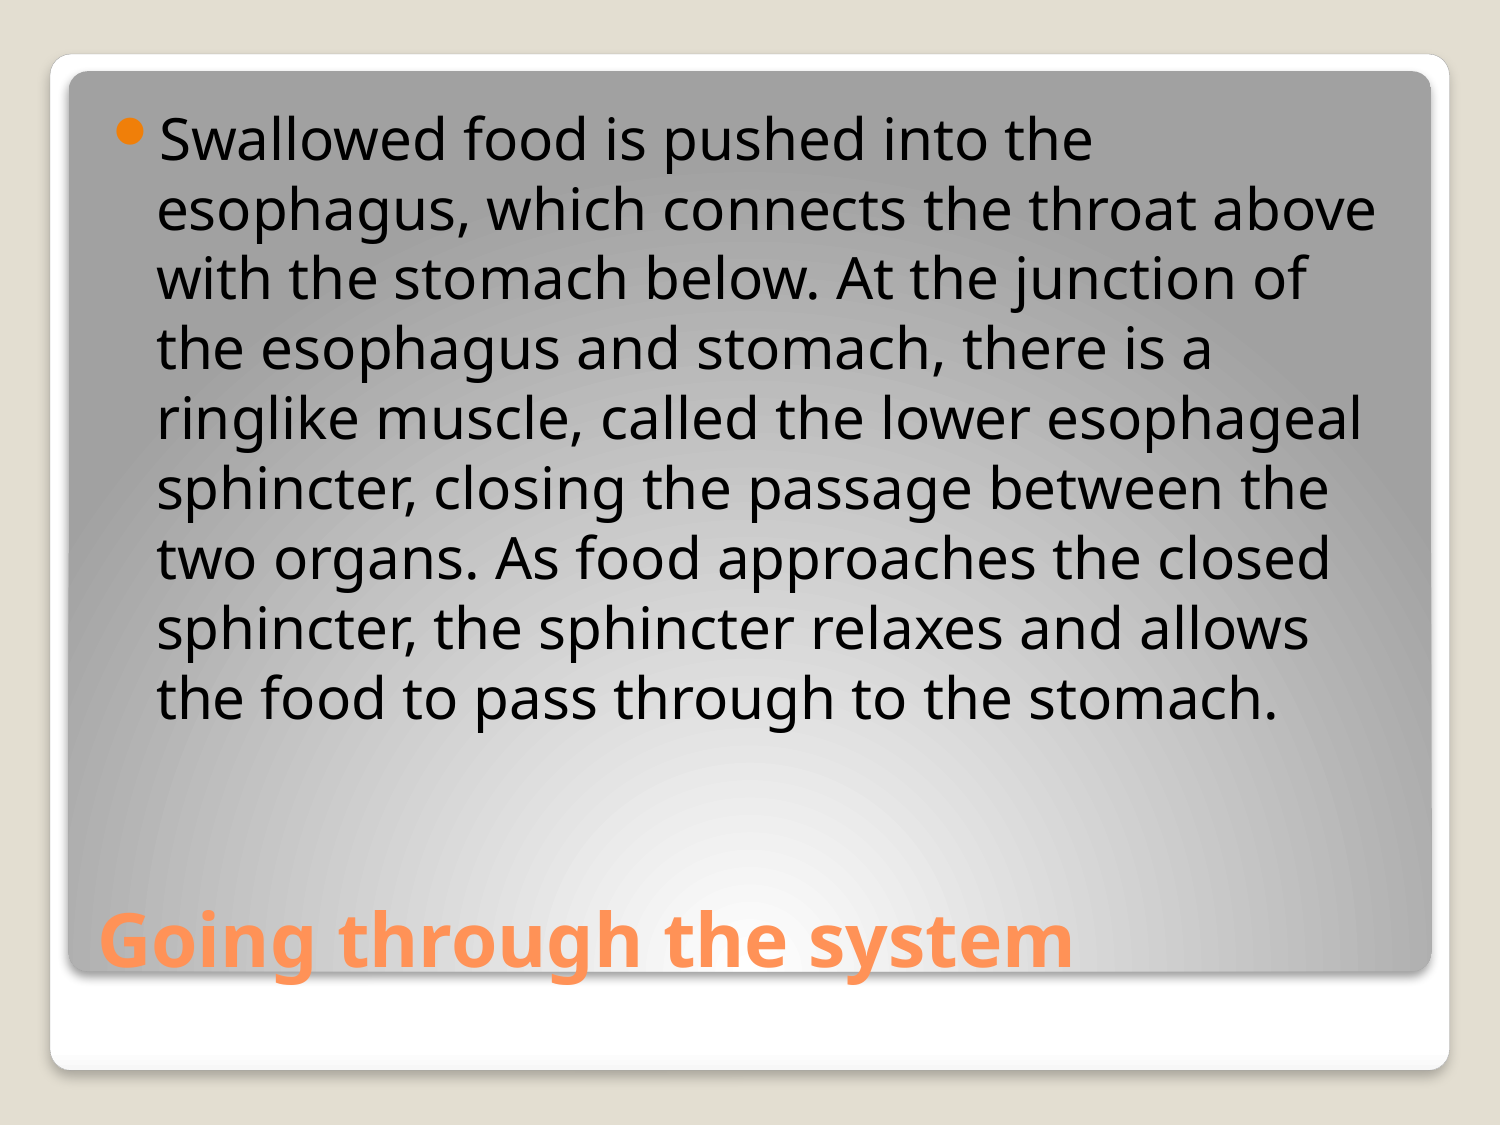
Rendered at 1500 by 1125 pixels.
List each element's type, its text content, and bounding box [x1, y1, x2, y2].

list Swallowed food is pushed into the esophagus, which connects the throat above with the stomach below. At the junction of the esophagus and stomach, there is a ringlike muscle, called the lower esophageal sphincter, closing the passage between the two organs. As food approaches the closed sphincter, the sphincter relaxes and allows the food to pass through to the stomach. [82, 86, 1425, 774]
title Going through the system [82, 817, 1425, 990]
